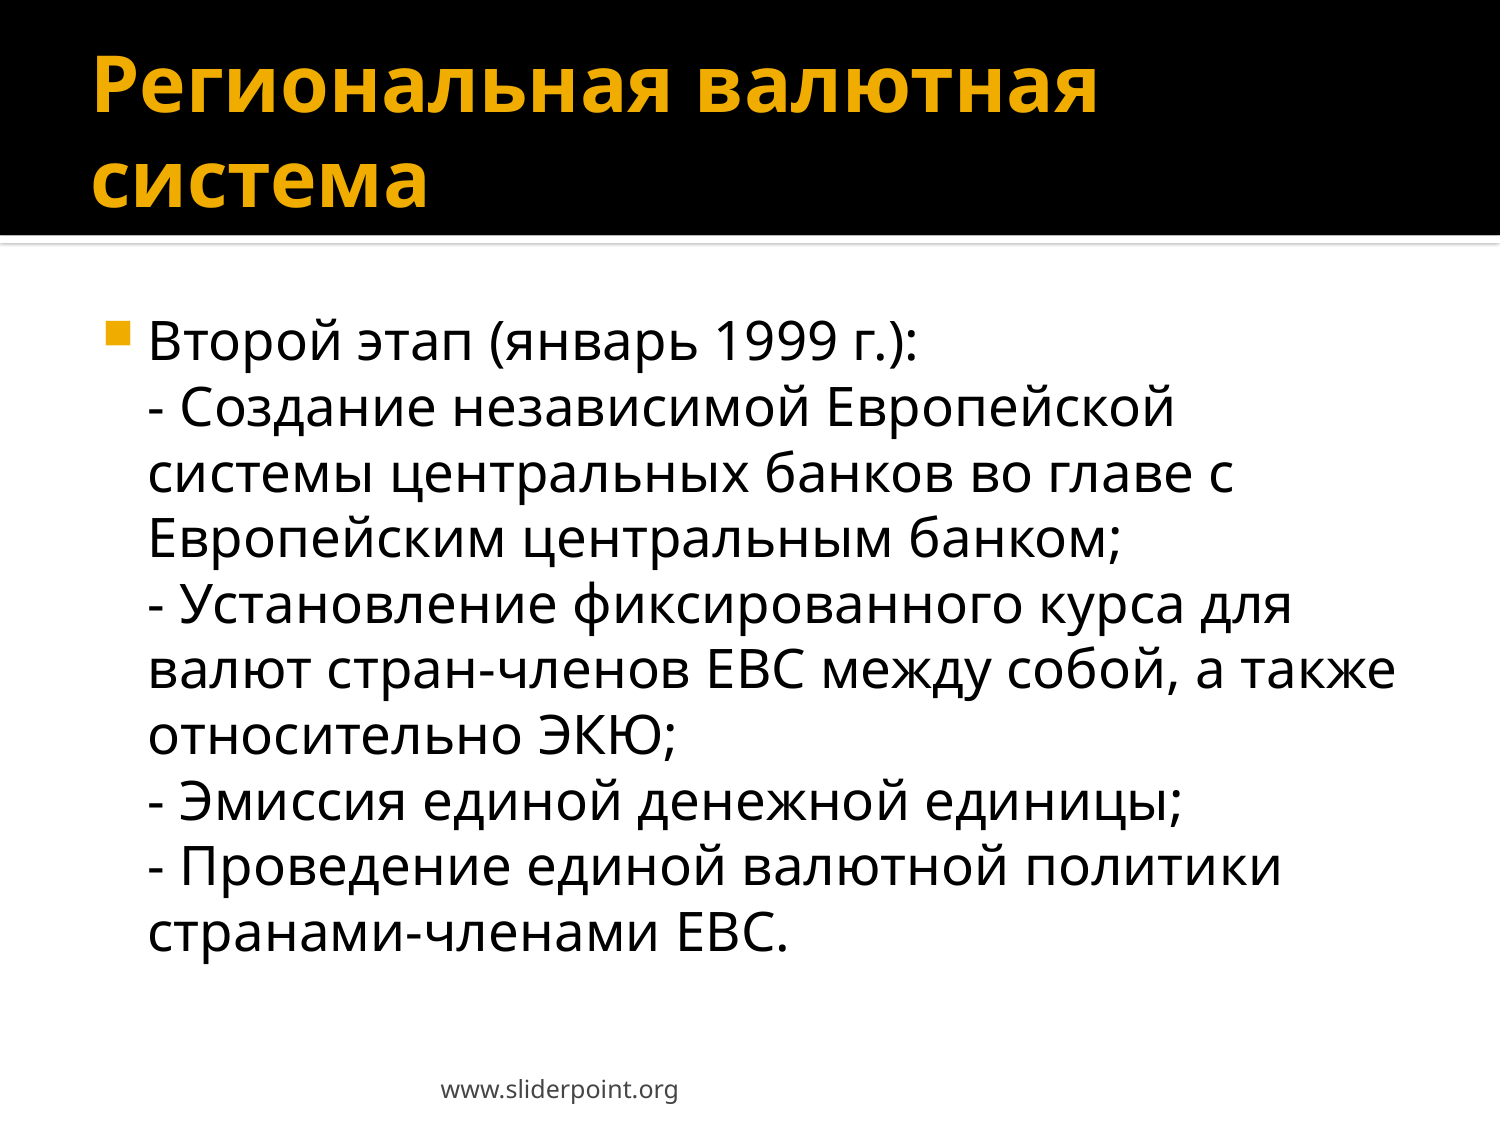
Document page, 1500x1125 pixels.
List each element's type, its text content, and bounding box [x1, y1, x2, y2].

footer www.sliderpoint.org [433, 1062, 1337, 1108]
list Второй этап (январь 1999 г.): - Создание независимой Европейской системы центральных банков во главе с Европейским центральным банком; - Установление фиксированного курса для валют стран-членов ЕВС между собой, а также относительно ЭКЮ; - Эмиссия единой денежной единицы; - Проведение единой валютной политики странами-членами ЕВС. [75, 291, 1425, 1050]
title Региональная валютная система [75, 25, 1425, 231]
